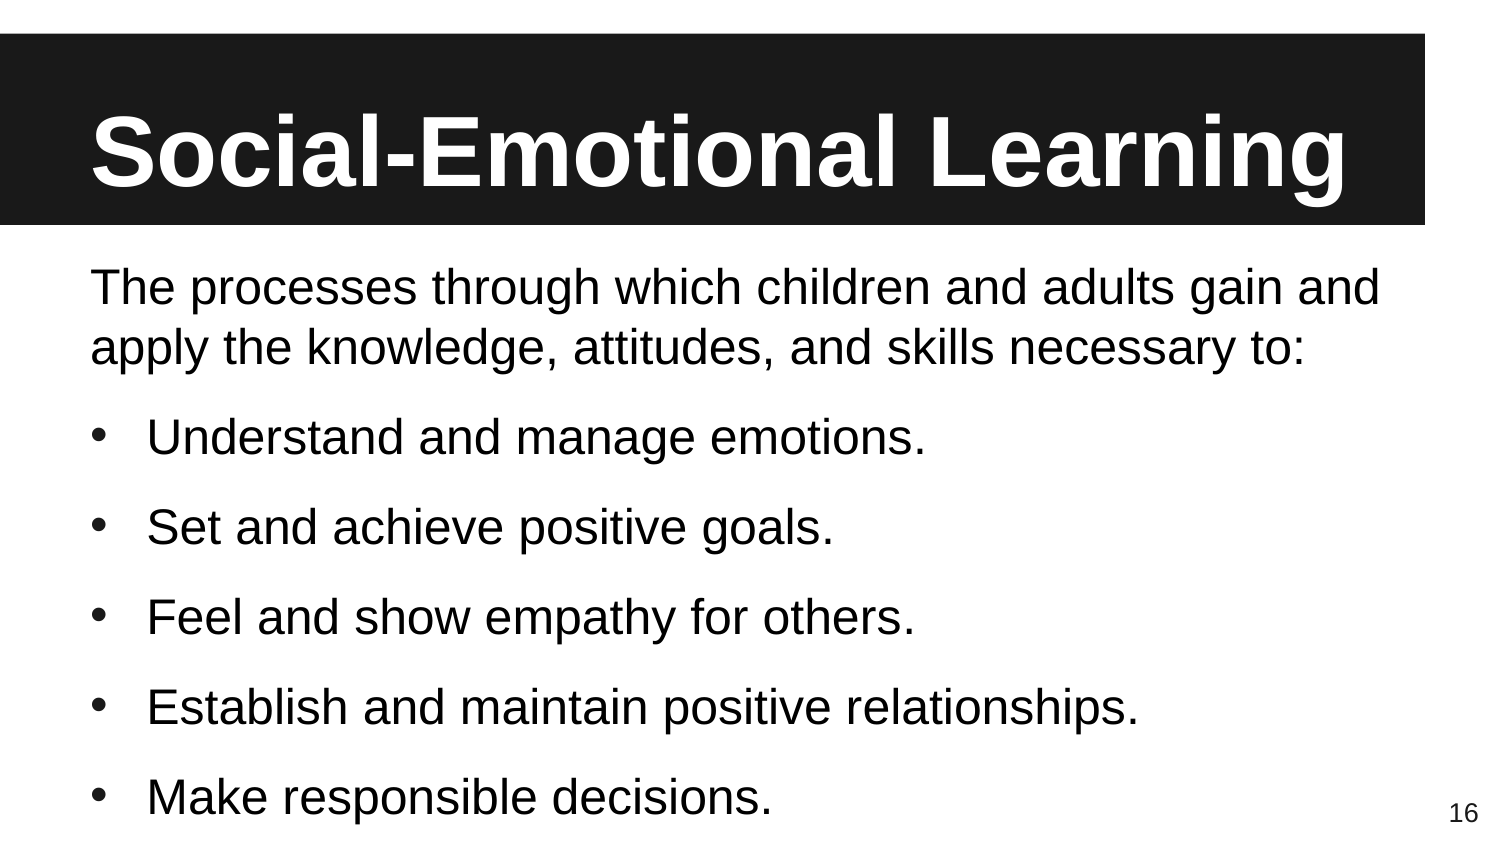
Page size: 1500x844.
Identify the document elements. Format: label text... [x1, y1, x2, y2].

title Social-Emotional Learning [75, 33, 1425, 221]
slide_number 16 [1403, 779, 1494, 844]
list The processes through which children and adults gain and apply the knowledge, attitudes, and skills necessary to: Understand and manage emotions. Set and achieve positive goals. Feel and show empathy for others. Establish and maintain positive relationships. Make responsible decisions. [75, 239, 1425, 844]
